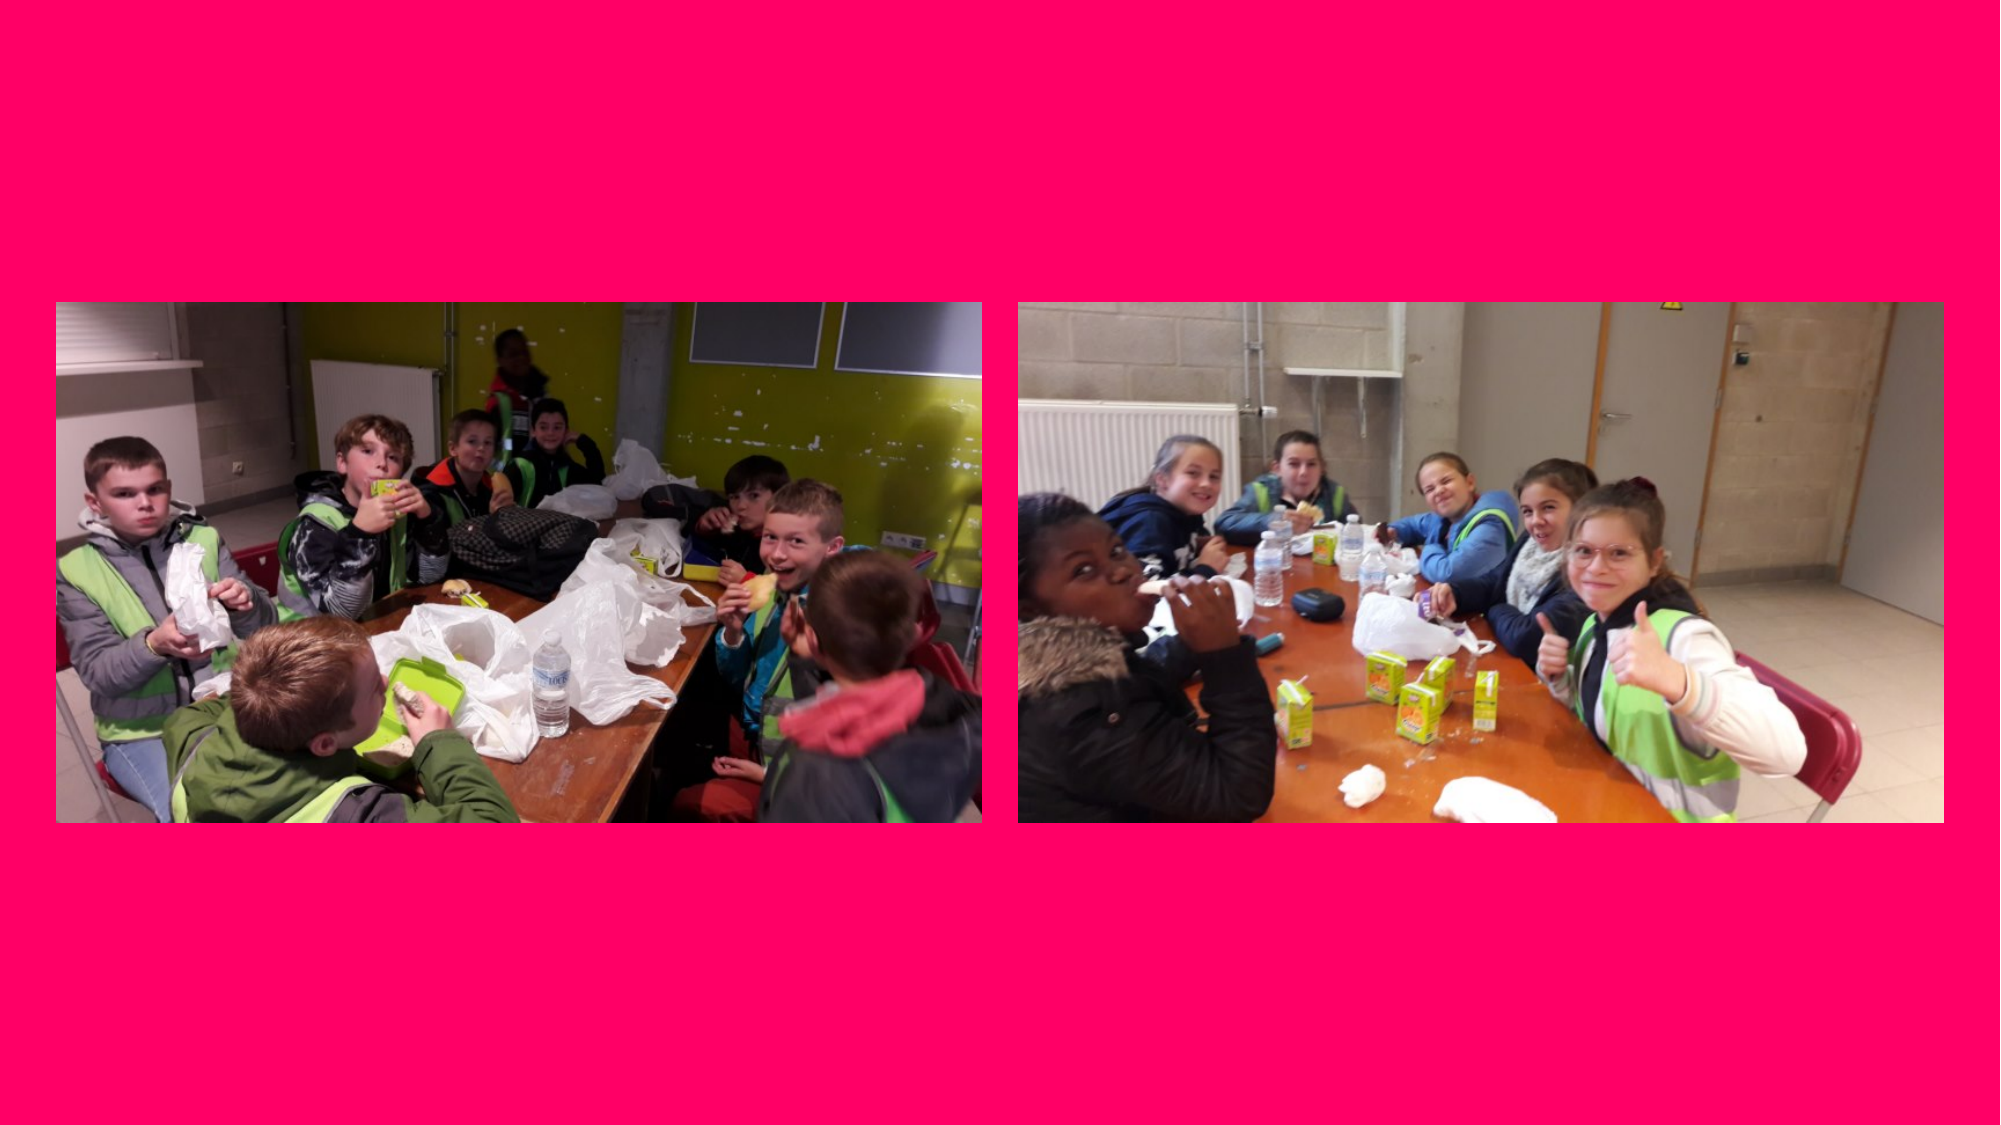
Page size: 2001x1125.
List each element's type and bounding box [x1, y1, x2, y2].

picture [56, 302, 982, 823]
picture [1018, 302, 1944, 823]
